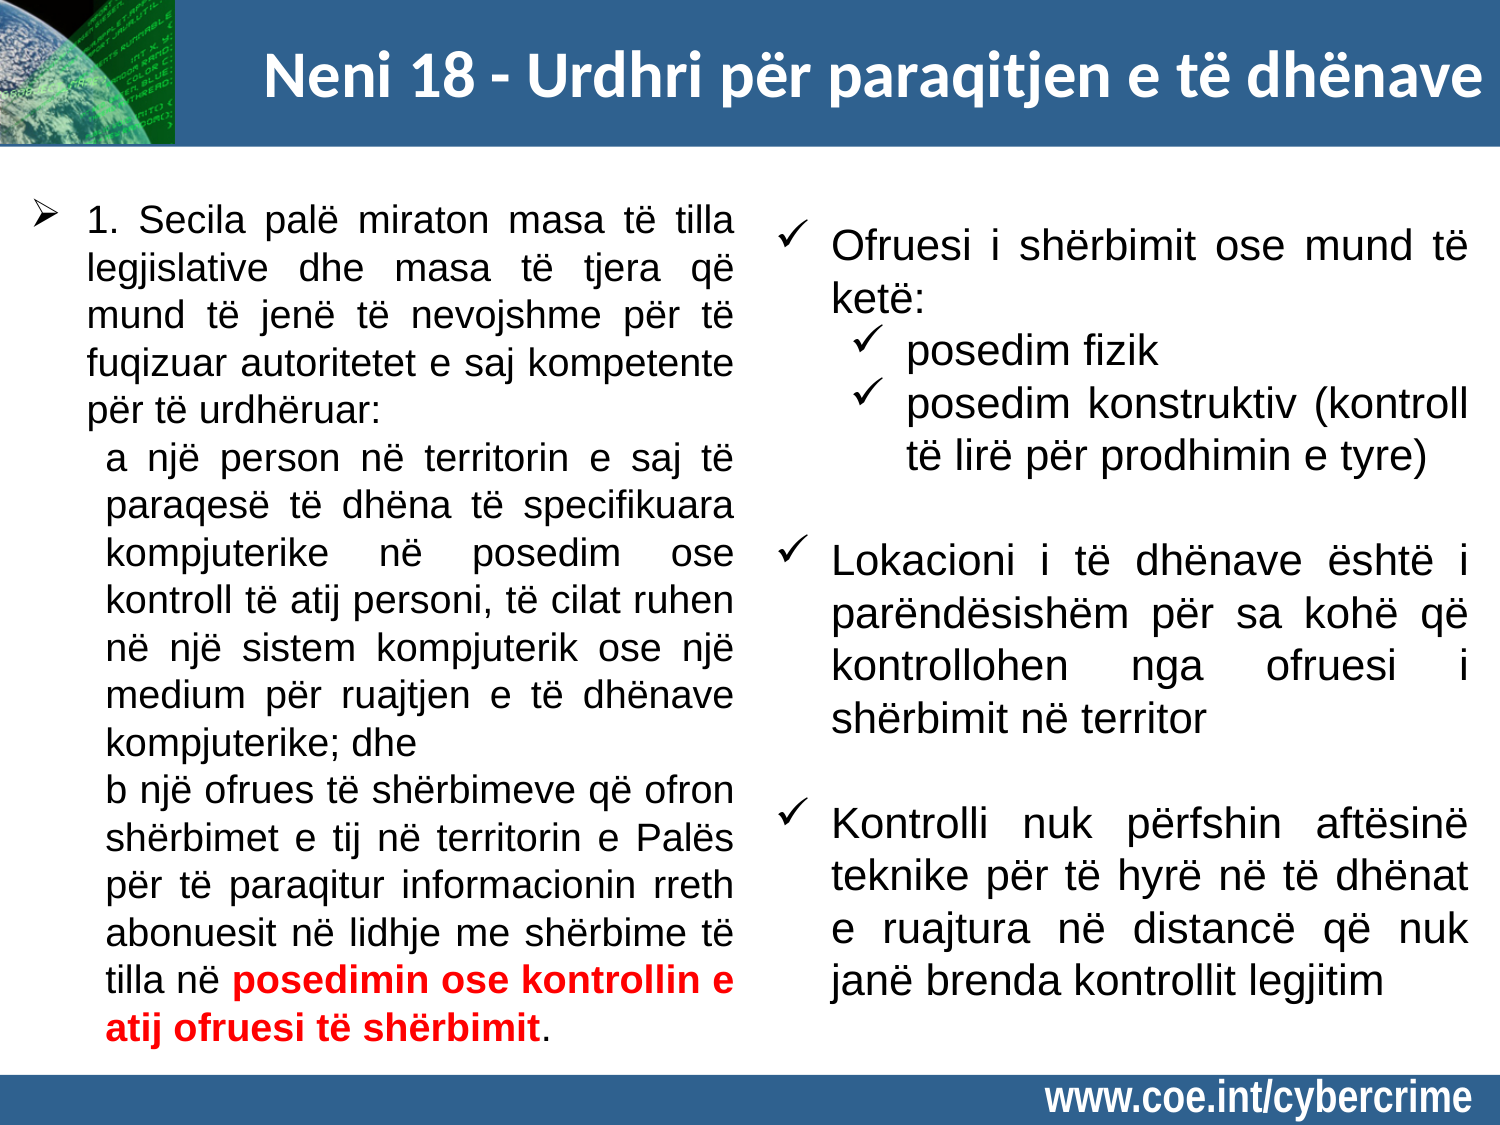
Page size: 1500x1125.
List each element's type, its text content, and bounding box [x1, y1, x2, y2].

picture [0, 0, 175, 144]
text_box 1. Secila palë miraton masa të tilla legjislative dhe masa të tjera që mund të jenë të nevojshme për të fuqizuar autoritetet e saj kompetente për të urdhëruar: a një person në territorin e saj të paraqesë të dhëna të specifikuara kompjuterike në posedim ose kontroll të atij personi, të cilat ruhen në një sistem kompjuterik ose një medium për ruajtjen e të dhënave kompjuterike; dhe b një ofrues të shërbimeve që ofron shërbimet e tij në territorin e Palës për të paraqitur informacionin rreth abonuesit në lidhje me shërbime të tilla në posedimin ose kontrollin e atij ofruesi të shërbimit. [15, 186, 750, 1057]
text_box [0, 1073, 1030, 1125]
text_box Ofruesi i shërbimit ose mund të ketë: posedim fizik posedim konstruktiv (kontroll të lirë për prodhimin e tyre) Lokacioni i të dhënave është i parëndësishëm për sa kohë që kontrollohen nga ofruesi i shërbimit në territor Kontrolli nuk përfshin aftësinë teknike për të hyrë në të dhënat e ruajtura në distancë që nuk janë brenda kontrollit legjitim [759, 209, 1485, 1012]
text_box www.coe.int/cybercrime [1030, 1059, 1500, 1125]
text_box Neni 18 - Urdhri për paraqitjen e të dhënave [177, 0, 1500, 149]
